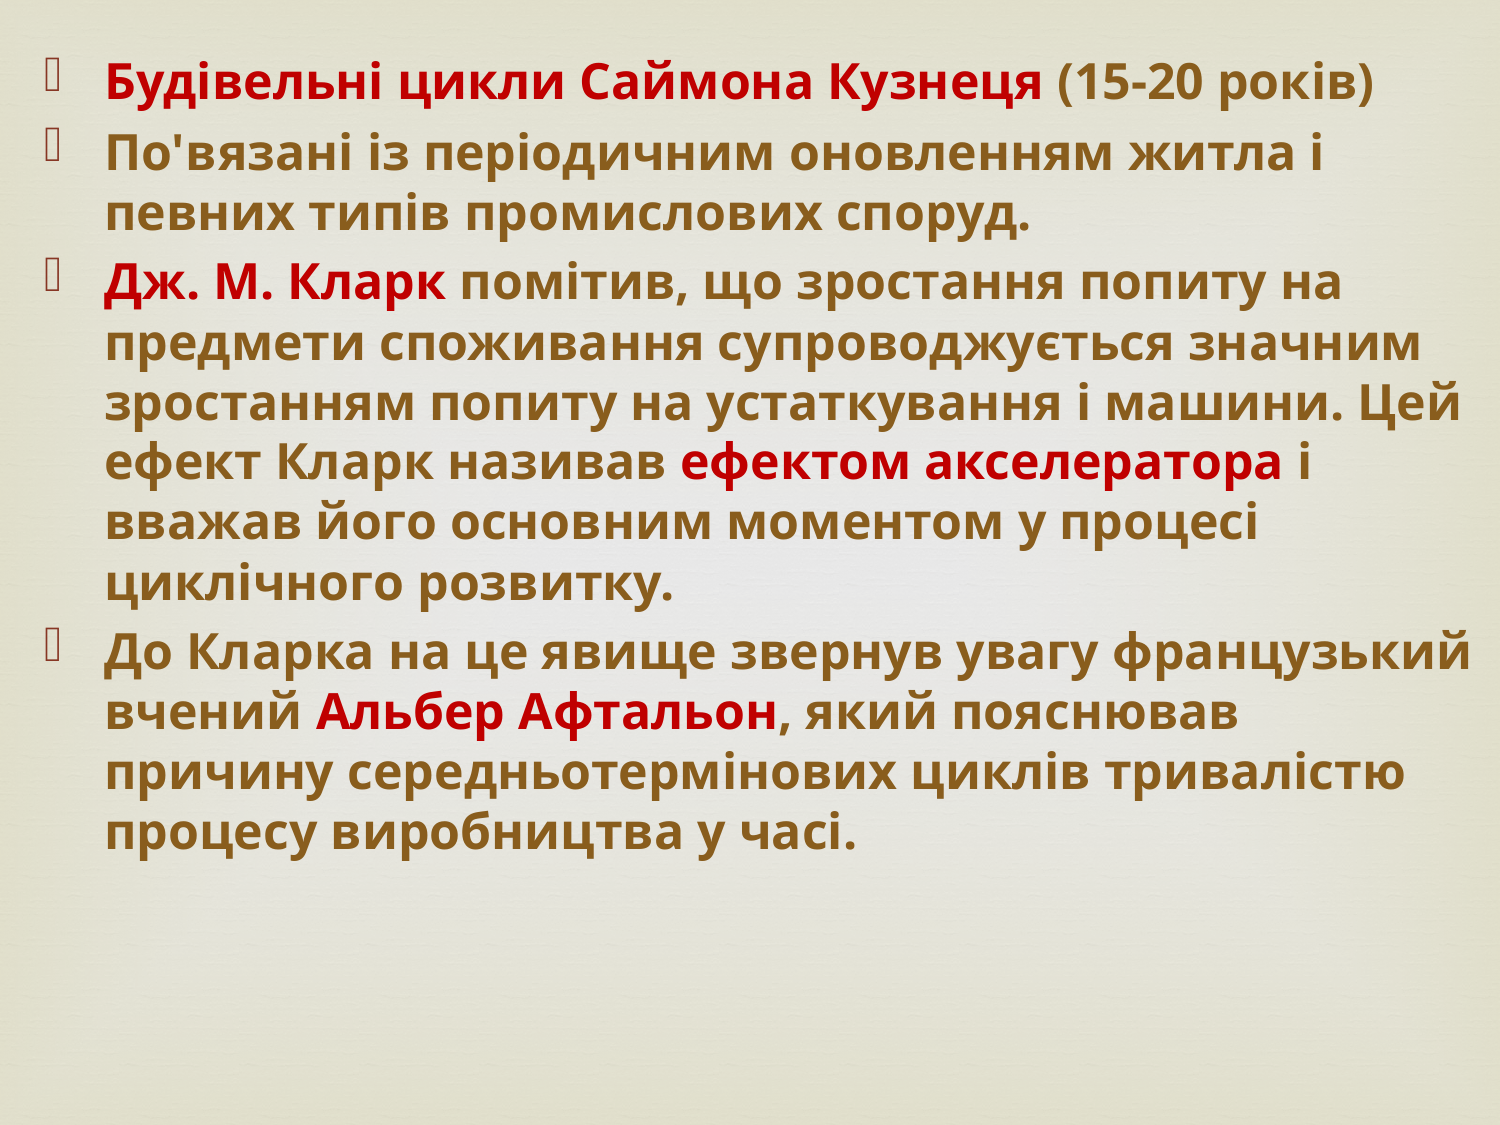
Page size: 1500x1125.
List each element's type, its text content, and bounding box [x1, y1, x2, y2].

text_box Будівельні цикли Саймона Кузнеця (15-20 років) По'вязані із періодичним оновленням житла і певних типів промислових споруд. Дж. М. Кларк помітив, що зростання попиту на предмети споживання супроводжується значним зростанням попиту на устаткування і машини. Цей ефект Кларк називав ефектом акселератора і вважав його основним моментом у процесі циклічного розвитку. До Кларка на це явище звернув увагу французький вчений Альбер Афтальон, який пояснював причину середньотермінових циклів тривалістю процесу виробництва у часі. [29, 42, 1495, 1012]
